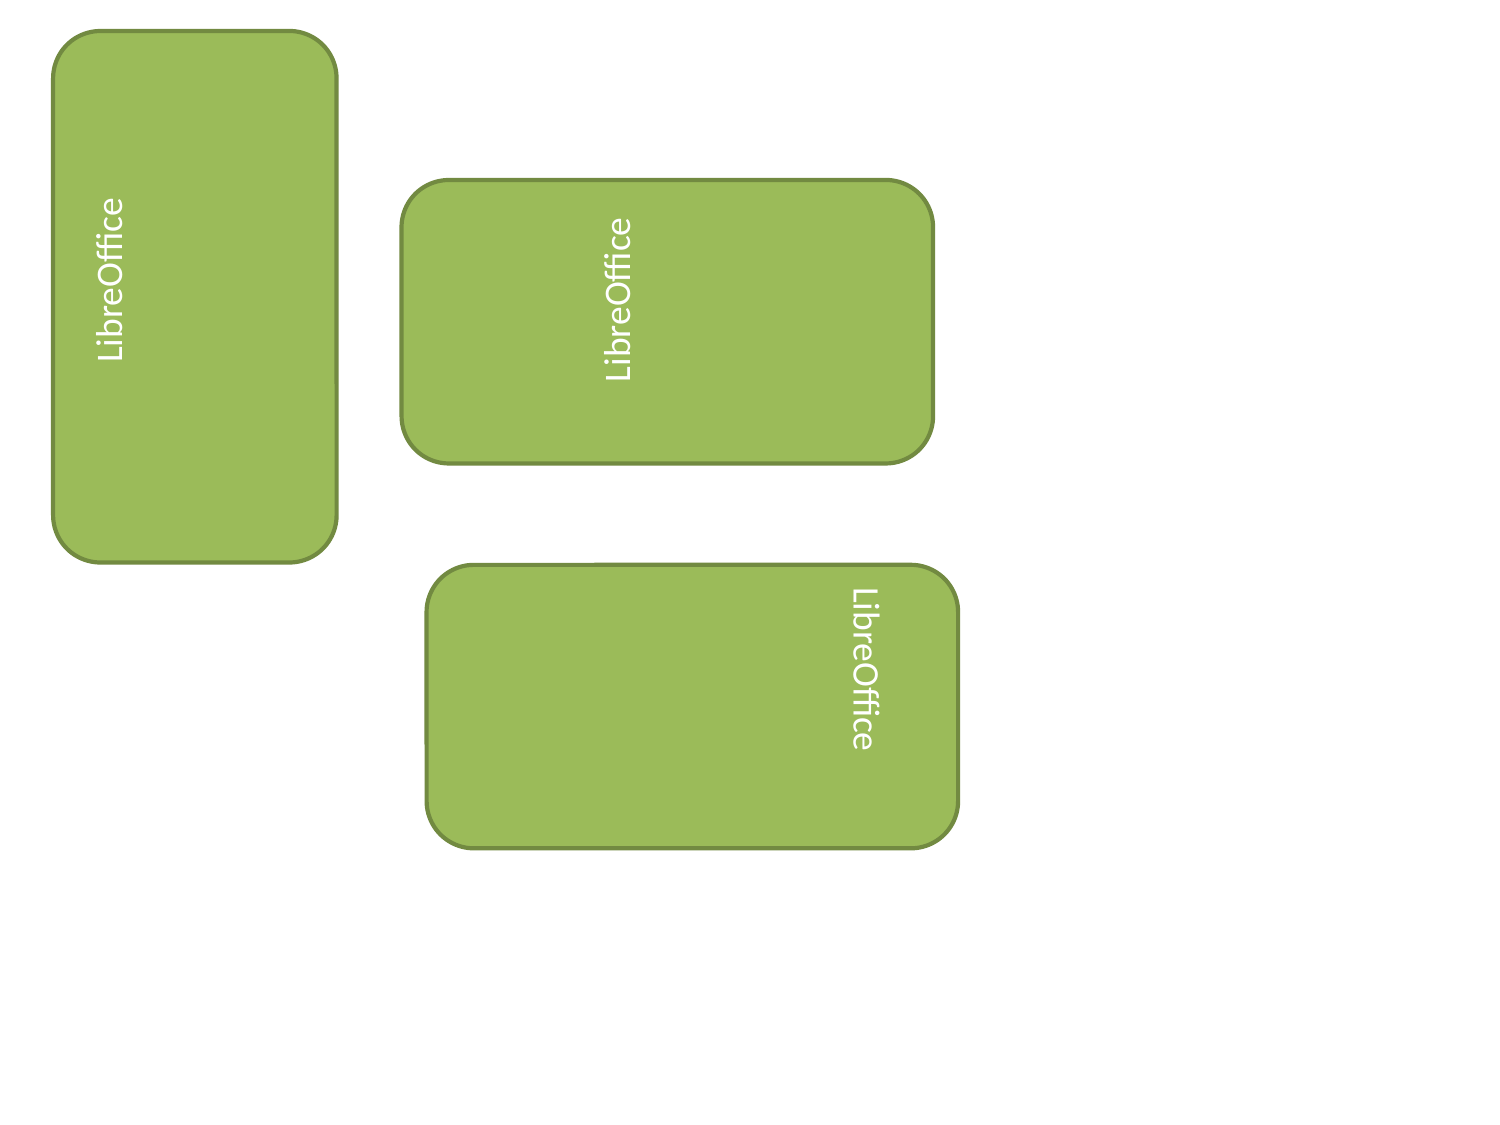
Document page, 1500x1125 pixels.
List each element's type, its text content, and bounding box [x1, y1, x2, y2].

text_box LibreOffice [50, 28, 339, 565]
text_box LibreOffice [424, 562, 961, 851]
text_box LibreOffice [399, 177, 936, 466]
